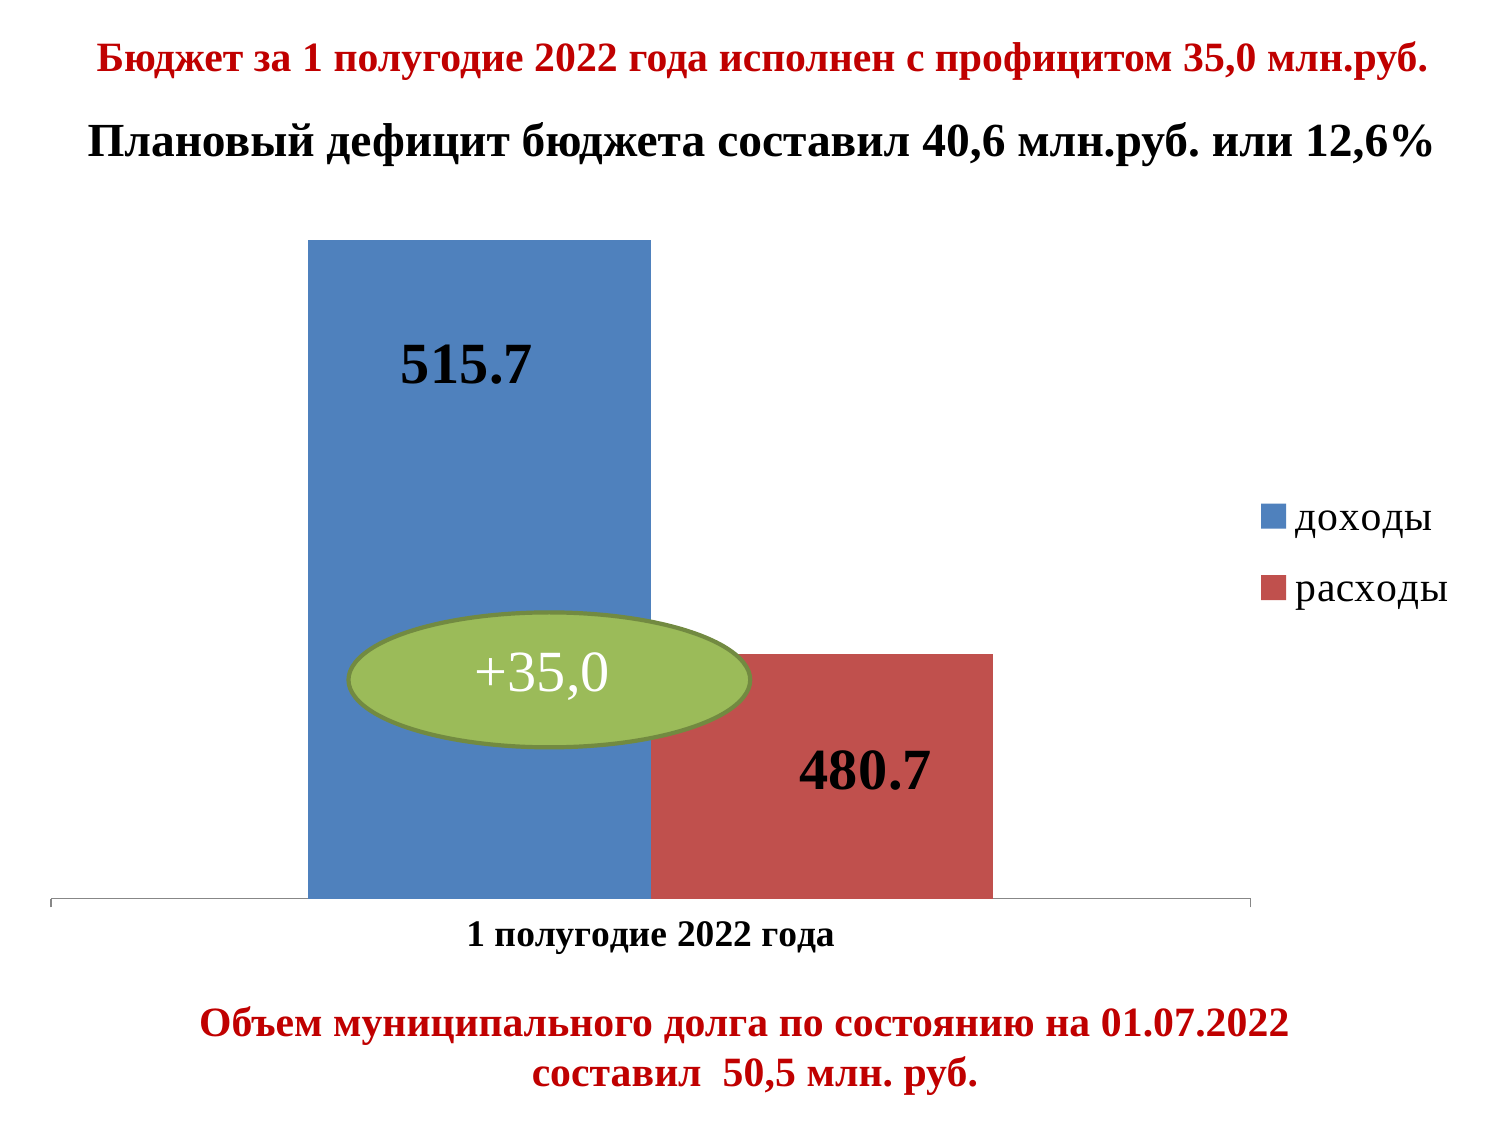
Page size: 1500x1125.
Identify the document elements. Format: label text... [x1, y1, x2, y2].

chart [49, 187, 1476, 988]
text_box Бюджет за 1 полугодие 2022 года исполнен с профицитом 35,0 млн.руб. [49, 12, 1475, 97]
title Плановый дефицит бюджета составил 40,6 млн.руб. или 12,6% [62, 99, 1463, 175]
text_box Объем муниципального долга по состоянию на 01.07.2022 составил 50,5 млн. руб. [24, 987, 1475, 1103]
